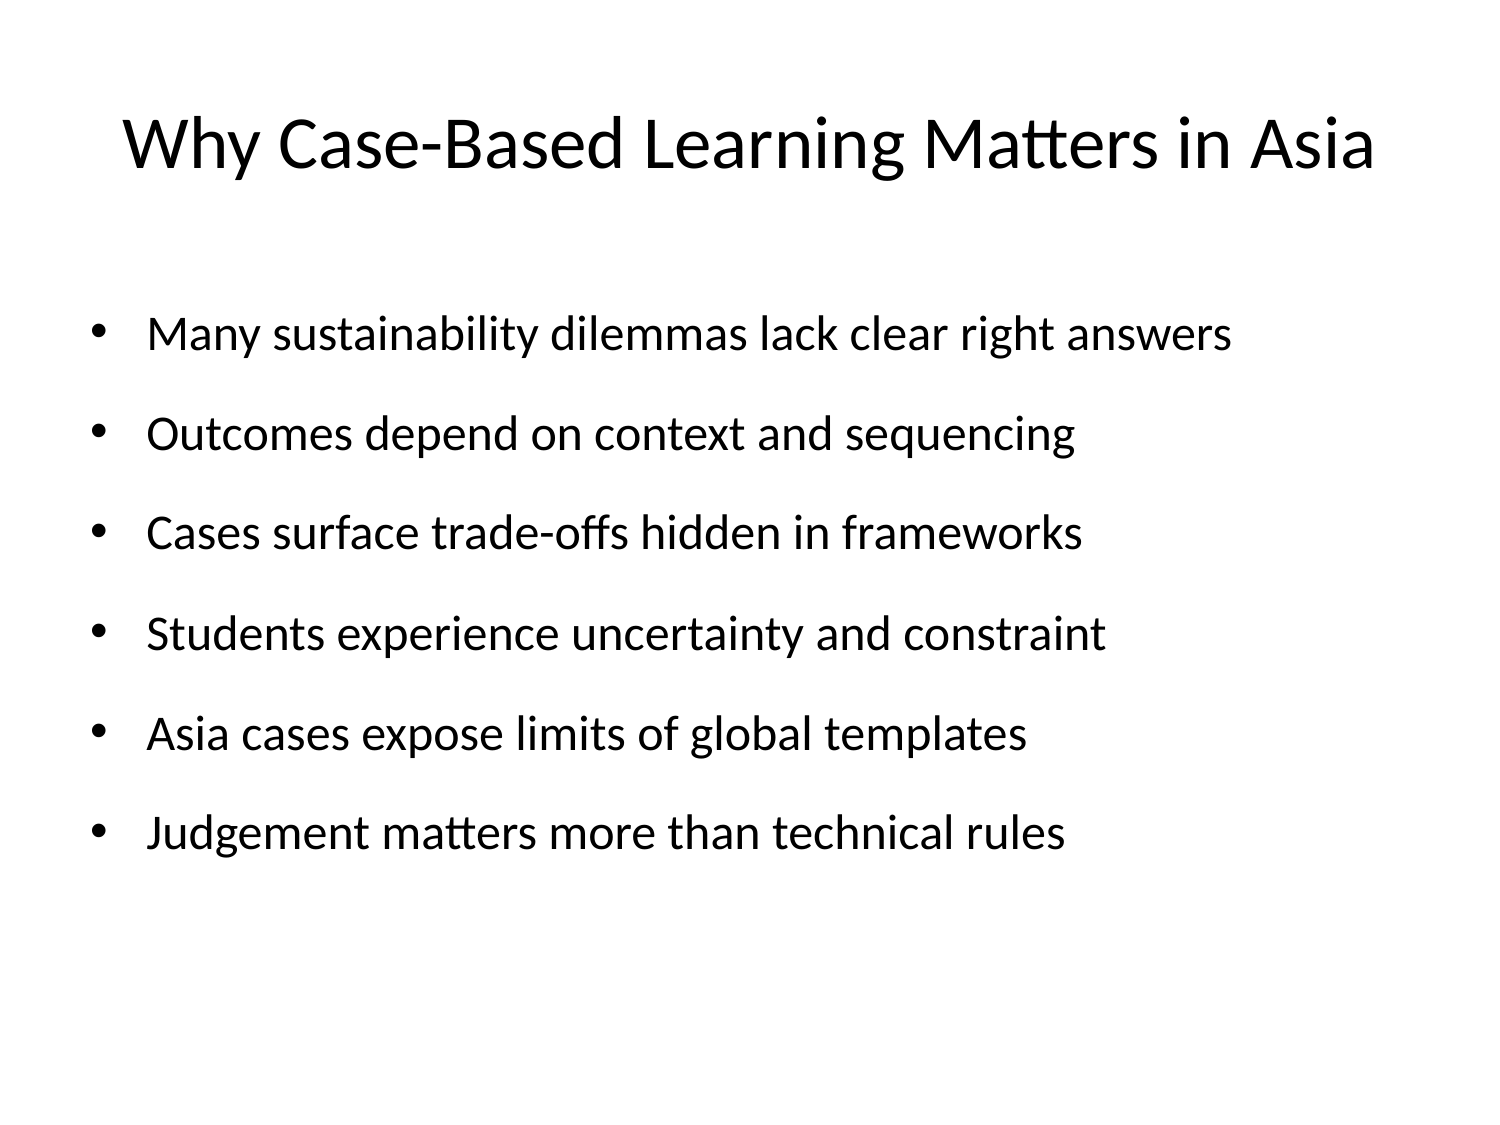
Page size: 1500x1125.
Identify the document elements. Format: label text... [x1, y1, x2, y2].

list Many sustainability dilemmas lack clear right answers Outcomes depend on context and sequencing Cases surface trade-offs hidden in frameworks Students experience uncertainty and constraint Asia cases expose limits of global templates Judgement matters more than technical rules [75, 262, 1425, 1005]
title Why Case-Based Learning Matters in Asia [75, 45, 1425, 233]
